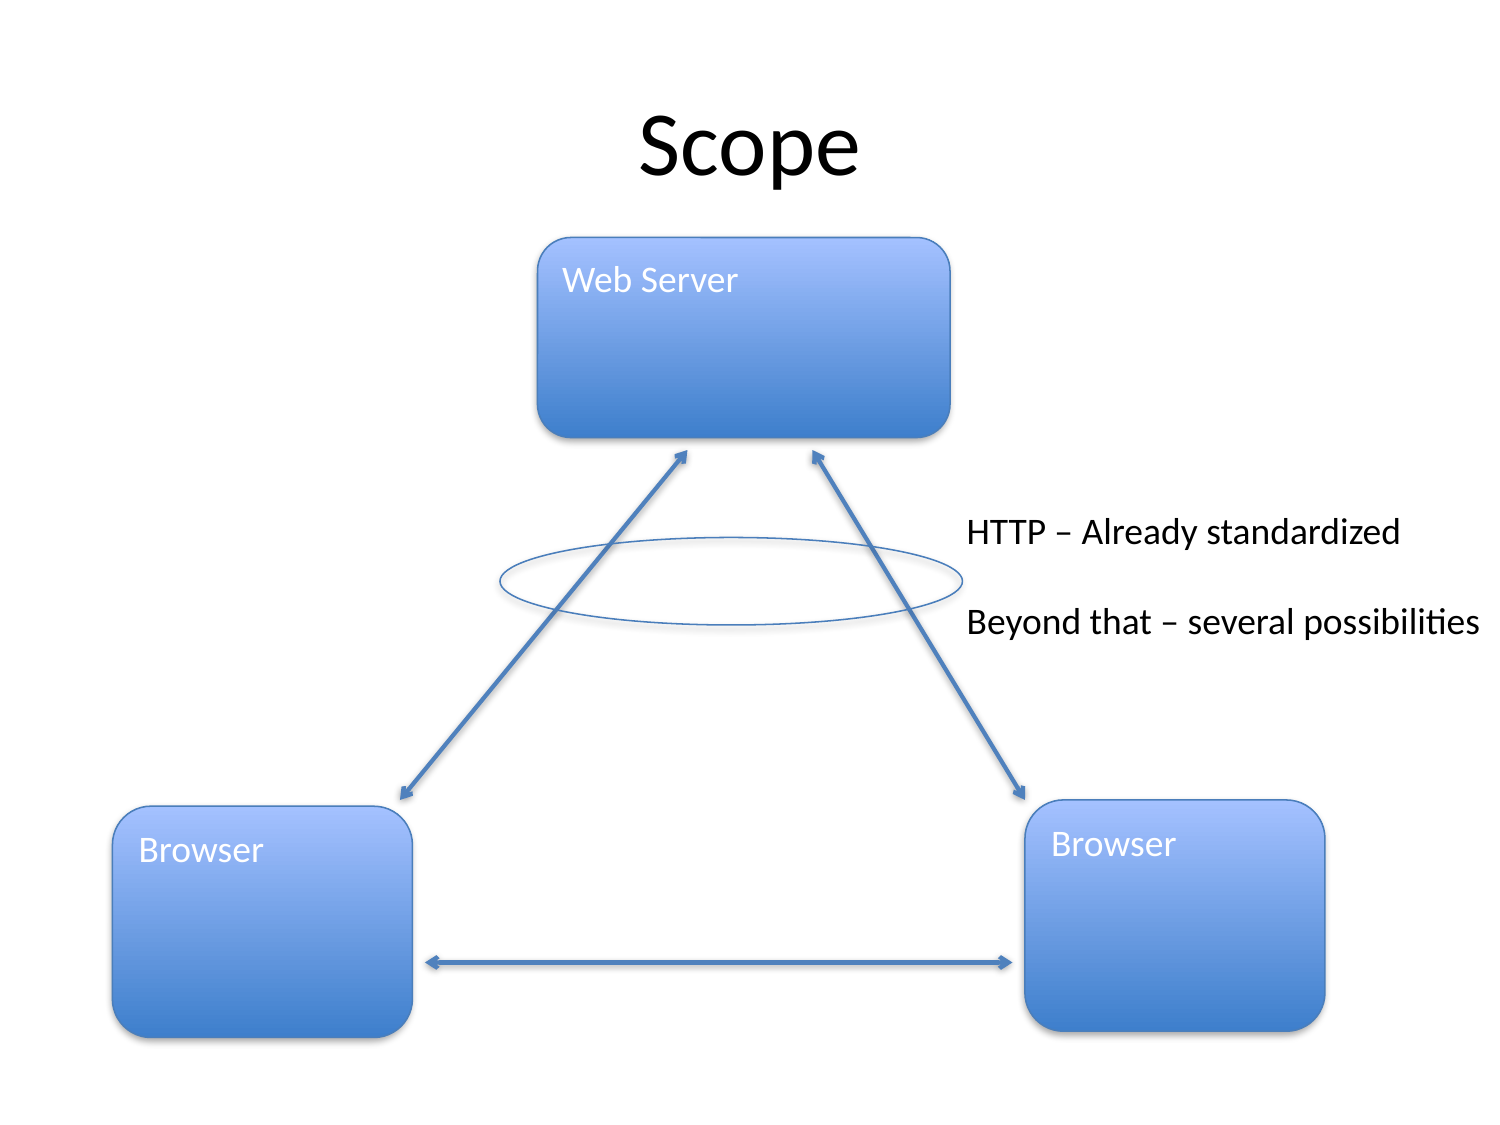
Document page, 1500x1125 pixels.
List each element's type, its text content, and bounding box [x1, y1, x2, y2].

text_box Browser [111, 805, 414, 1039]
title Scope [75, 45, 1425, 233]
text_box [812, 449, 1026, 801]
text_box Web Server [536, 236, 951, 439]
text_box Browser [1024, 799, 1326, 1032]
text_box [399, 449, 688, 801]
text_box [691, 536, 807, 626]
text_box HTTP – Already standardized Beyond that – several possibilities [1029, 499, 1496, 650]
